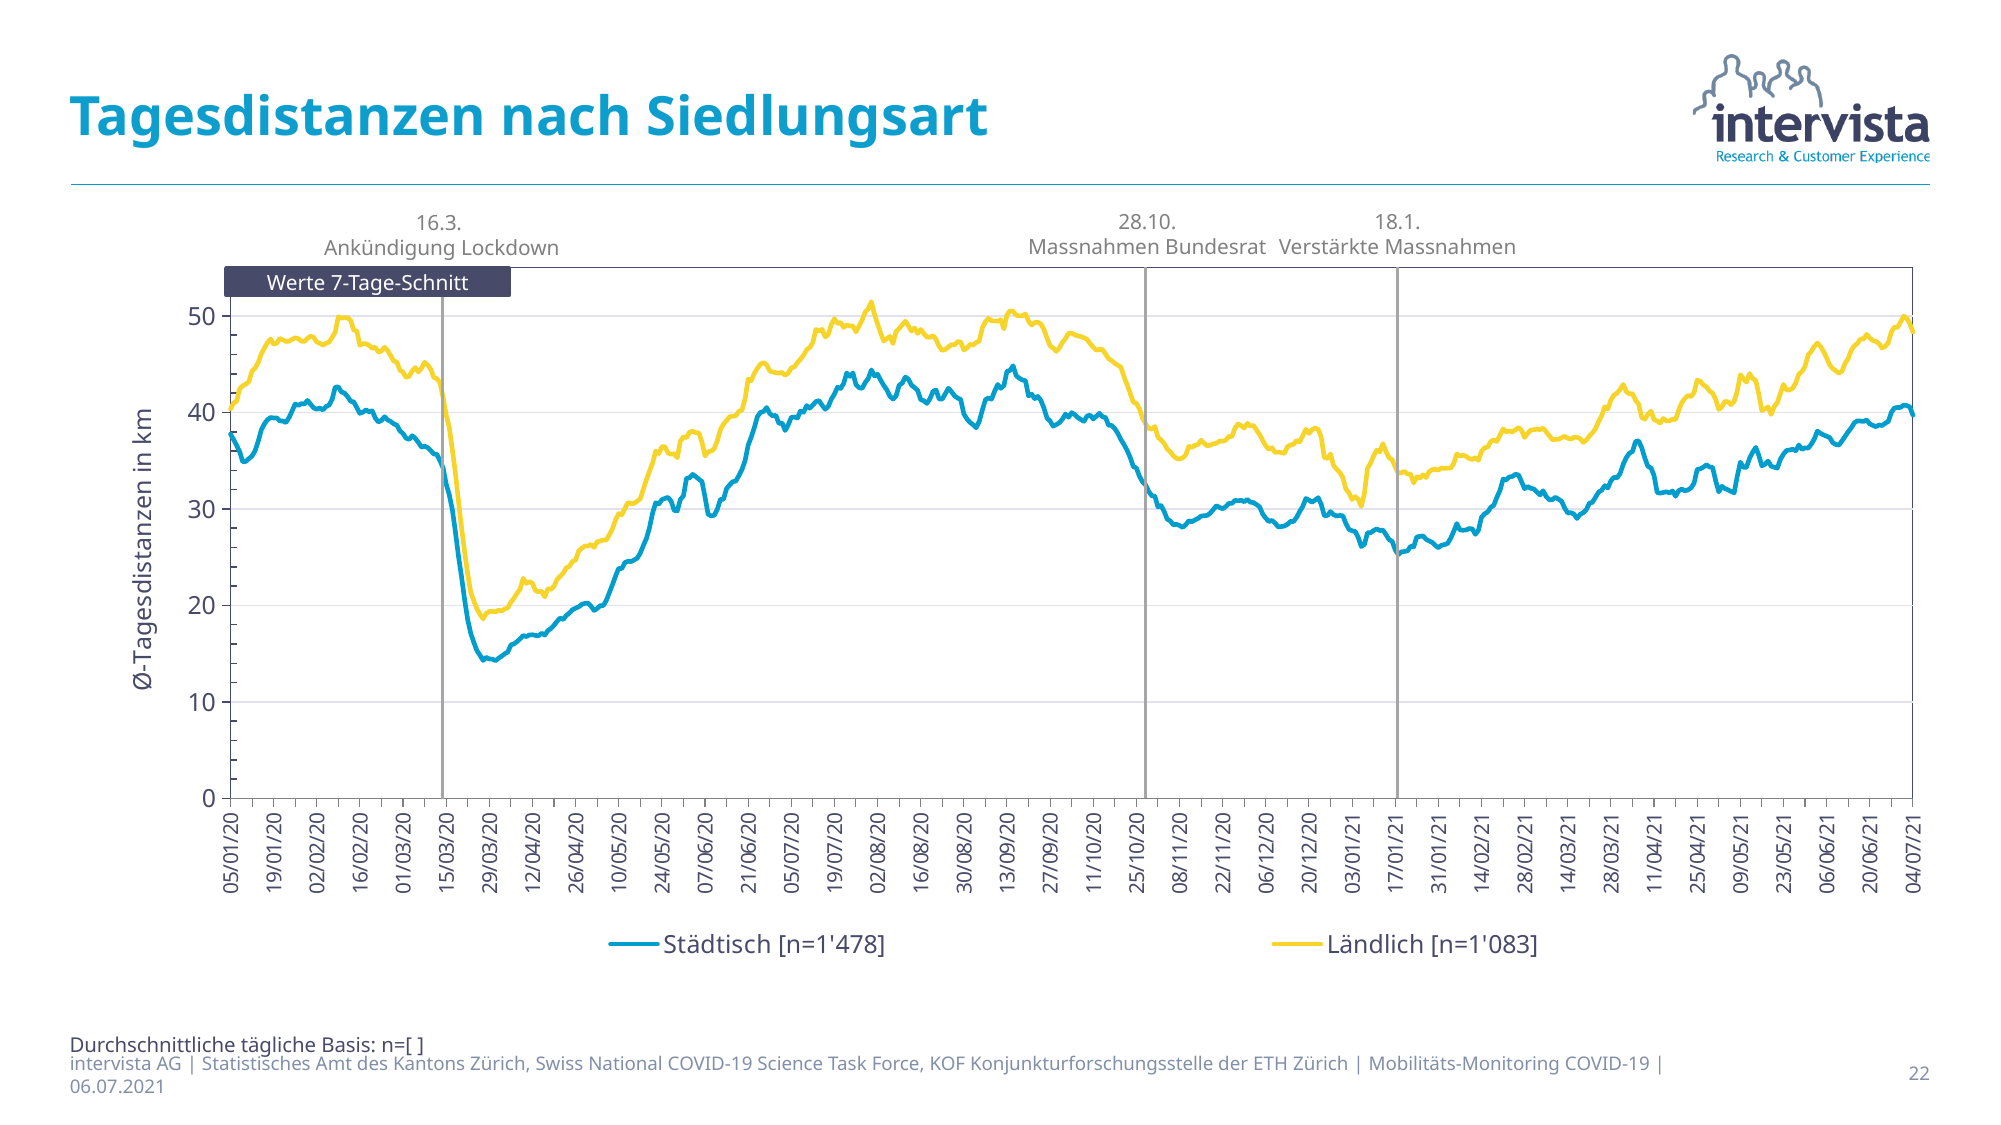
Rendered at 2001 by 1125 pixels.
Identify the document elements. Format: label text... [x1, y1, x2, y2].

chart [72, 239, 1928, 972]
footer intervista AG | Statistisches Amt des Kantons Zürich, Swiss National COVID-19 Science Task Force, KOF Konjunkturforschungsstelle der ETH Zürich | Mobilitäts-Monitoring COVID-19 | 06.07.2021 [54, 1065, 1629, 1114]
title Tagesdistanzen nach Siedlungsart [54, 43, 1630, 185]
text_box 28.10. Massnahmen Bundesrat [1072, 201, 1223, 236]
text_box 18.1. Verstärkte Massnahmen [1322, 201, 1473, 236]
text_box 16.3. Ankündigung Lockdown [366, 202, 517, 236]
text_box Durchschnittliche tägliche Basis: n=[ ] [54, 968, 1927, 1065]
slide_number 22 [1629, 1035, 1945, 1114]
